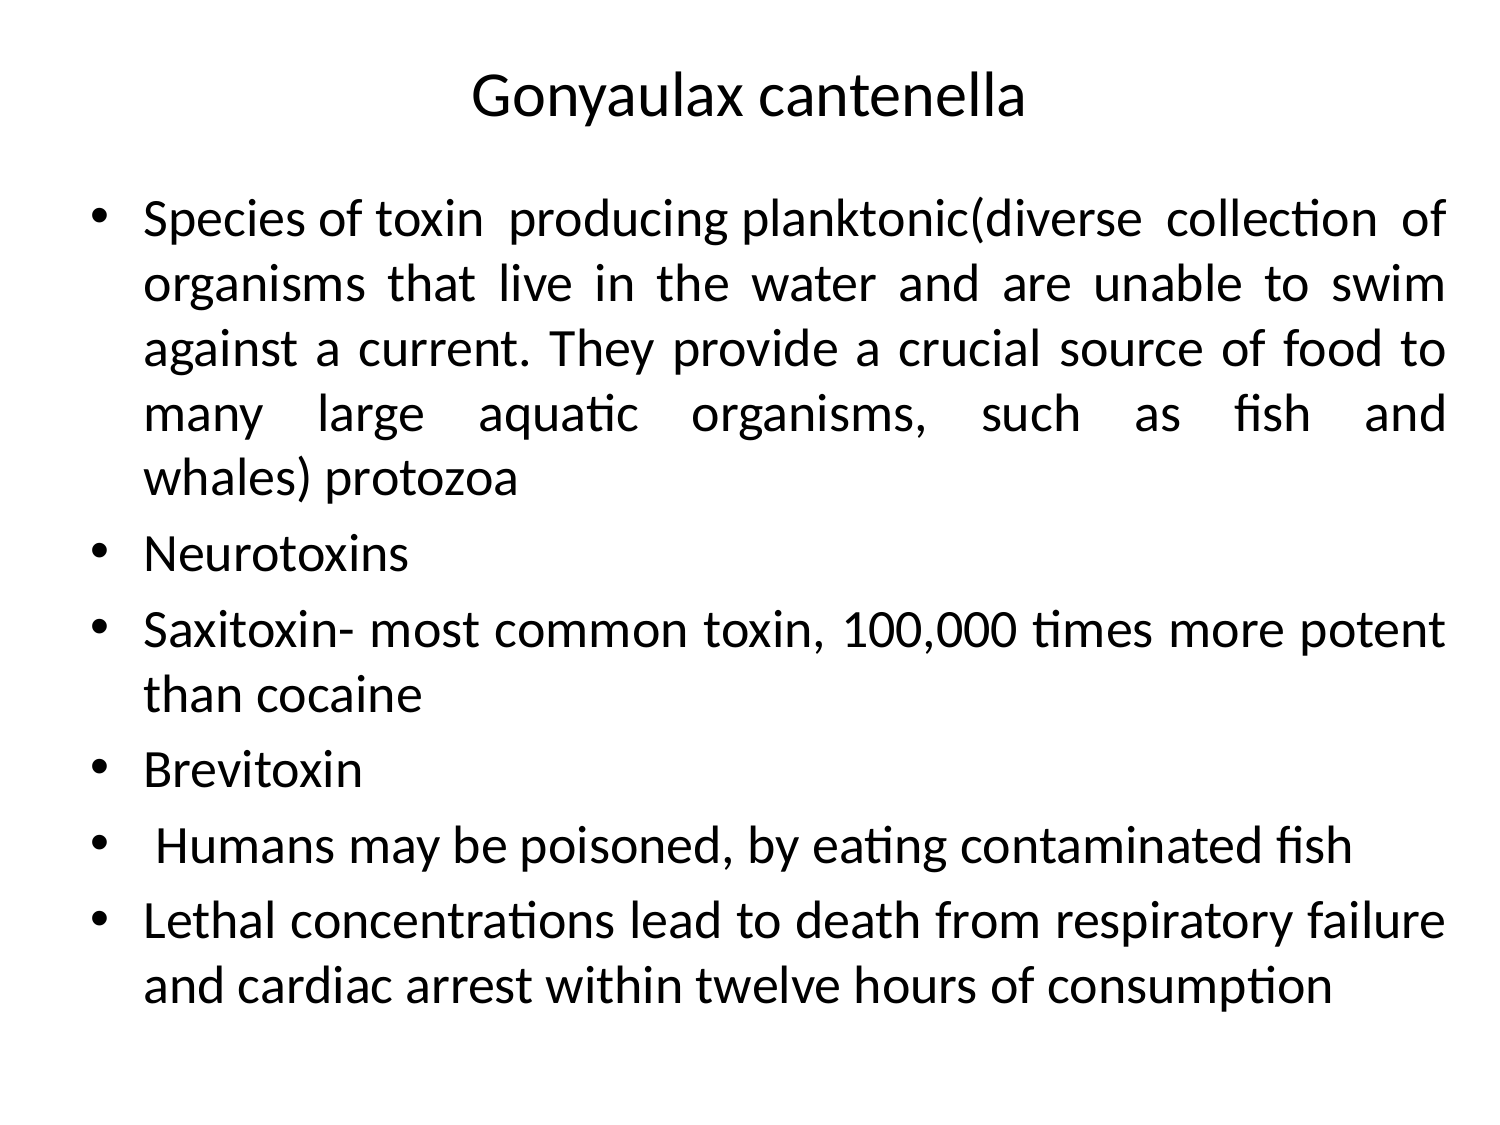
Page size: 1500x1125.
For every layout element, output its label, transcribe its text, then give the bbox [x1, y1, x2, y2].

list Species of toxin producing planktonic(diverse collection of organisms that live in the water and are unable to swim against a current. They provide a crucial source of food to many large aquatic organisms, such as fish and whales) protozoa Neurotoxins Saxitoxin- most common toxin, 100,000 times more potent than cocaine Brevitoxin Humans may be poisoned, by eating contaminated fish Lethal concentrations lead to death from respiratory failure and cardiac arrest within twelve hours of consumption [75, 174, 1463, 1088]
title Gonyaulax cantenella [75, 45, 1425, 138]
